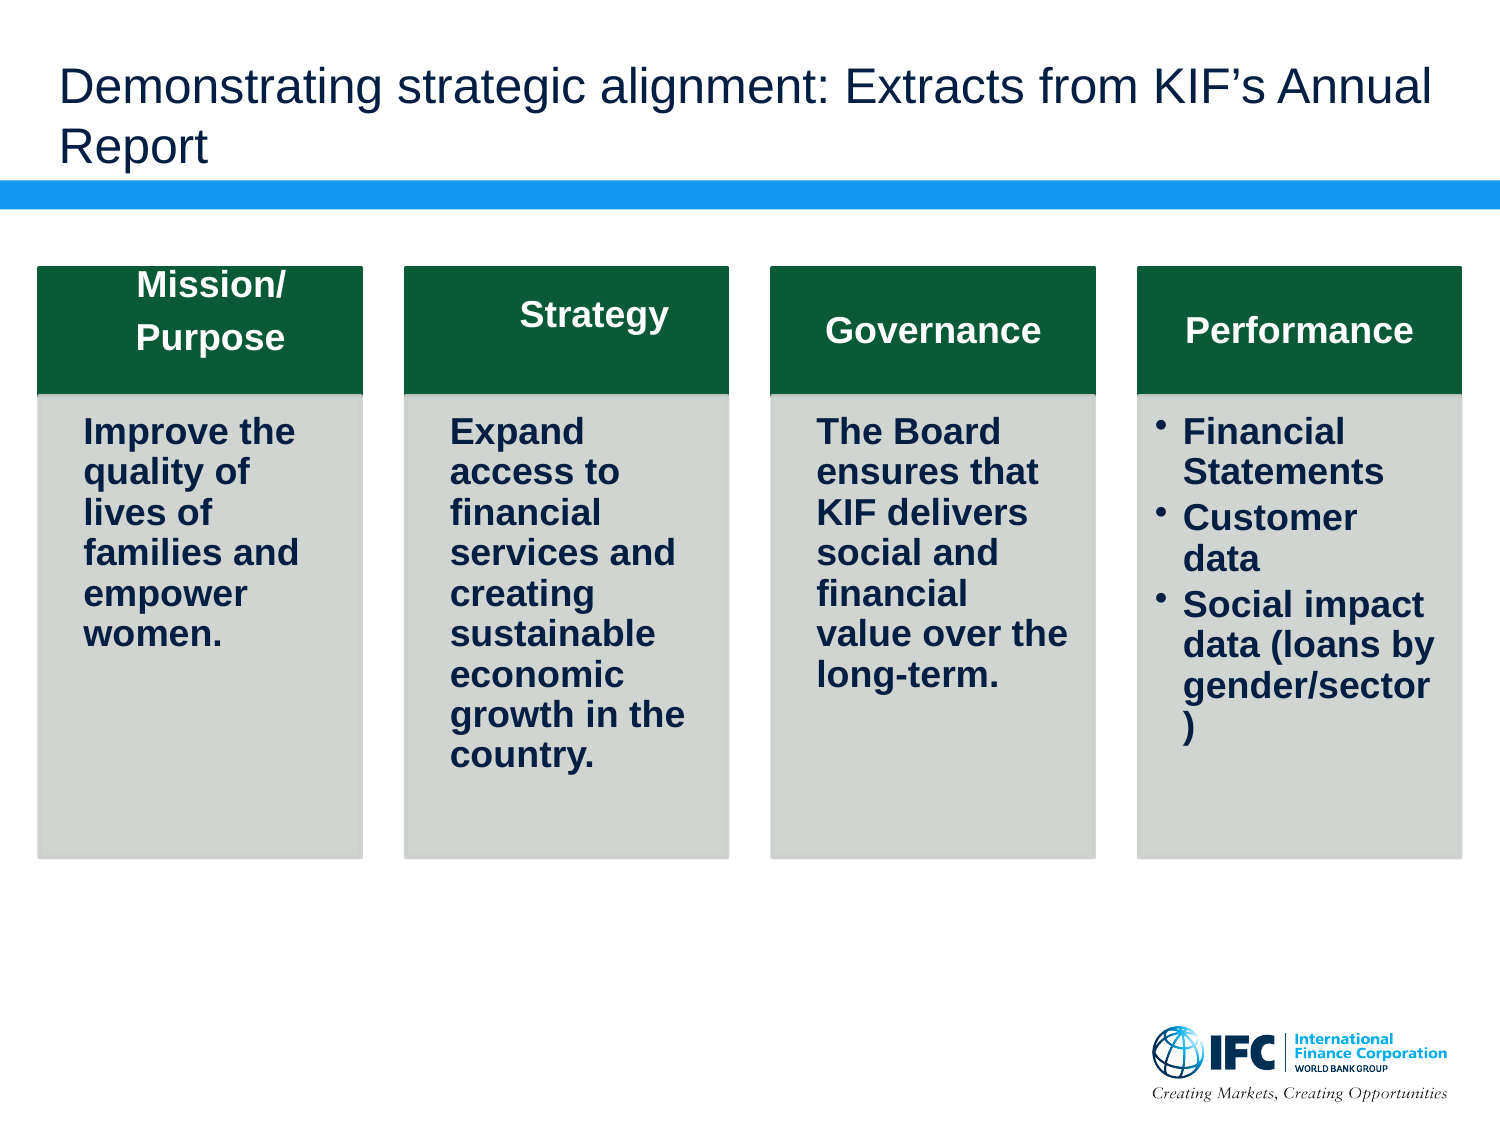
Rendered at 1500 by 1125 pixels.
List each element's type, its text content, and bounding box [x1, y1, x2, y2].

picture [1168, 1036, 1176, 1042]
title Demonstrating strategic alignment: Extracts from KIF’s Annual Report [58, 49, 1447, 158]
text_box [38, 159, 1462, 966]
picture [1152, 1026, 1447, 1102]
